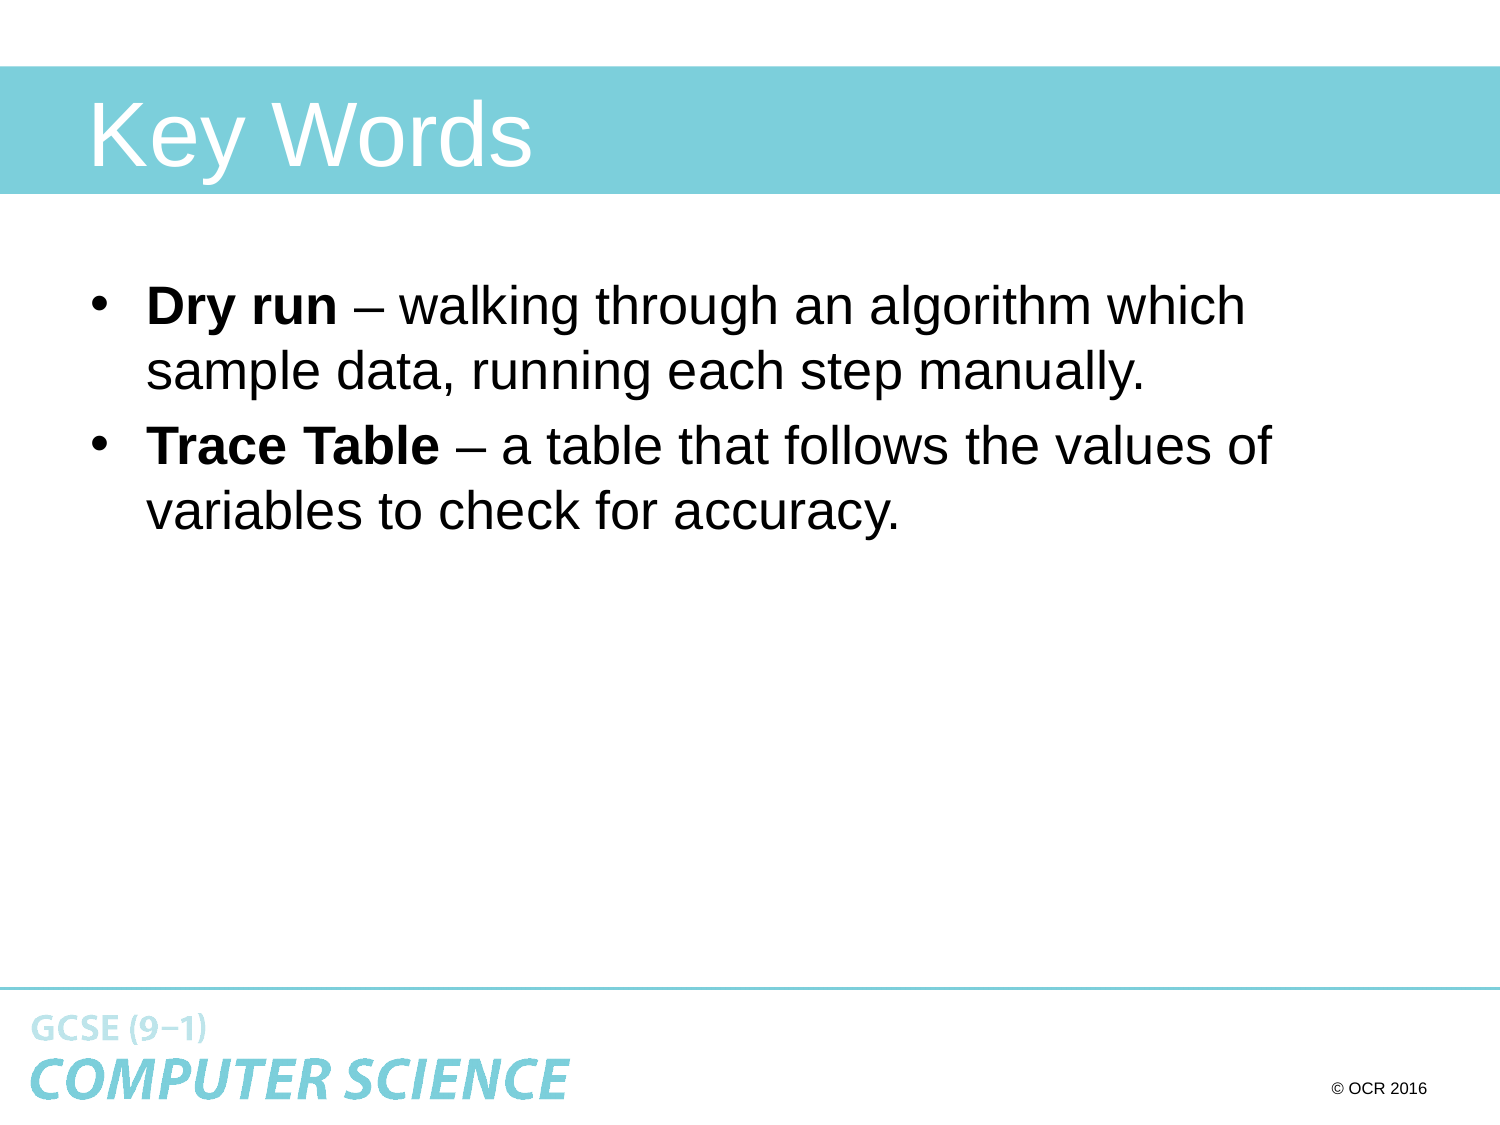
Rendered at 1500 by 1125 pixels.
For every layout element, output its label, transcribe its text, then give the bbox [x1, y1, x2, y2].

picture [0, 987, 1500, 1124]
list Dry run – walking through an algorithm which sample data, running each step manually. Trace Table – a table that follows the values of variables to check for accuracy. [75, 262, 1425, 965]
title Key Words [0, 66, 1500, 194]
